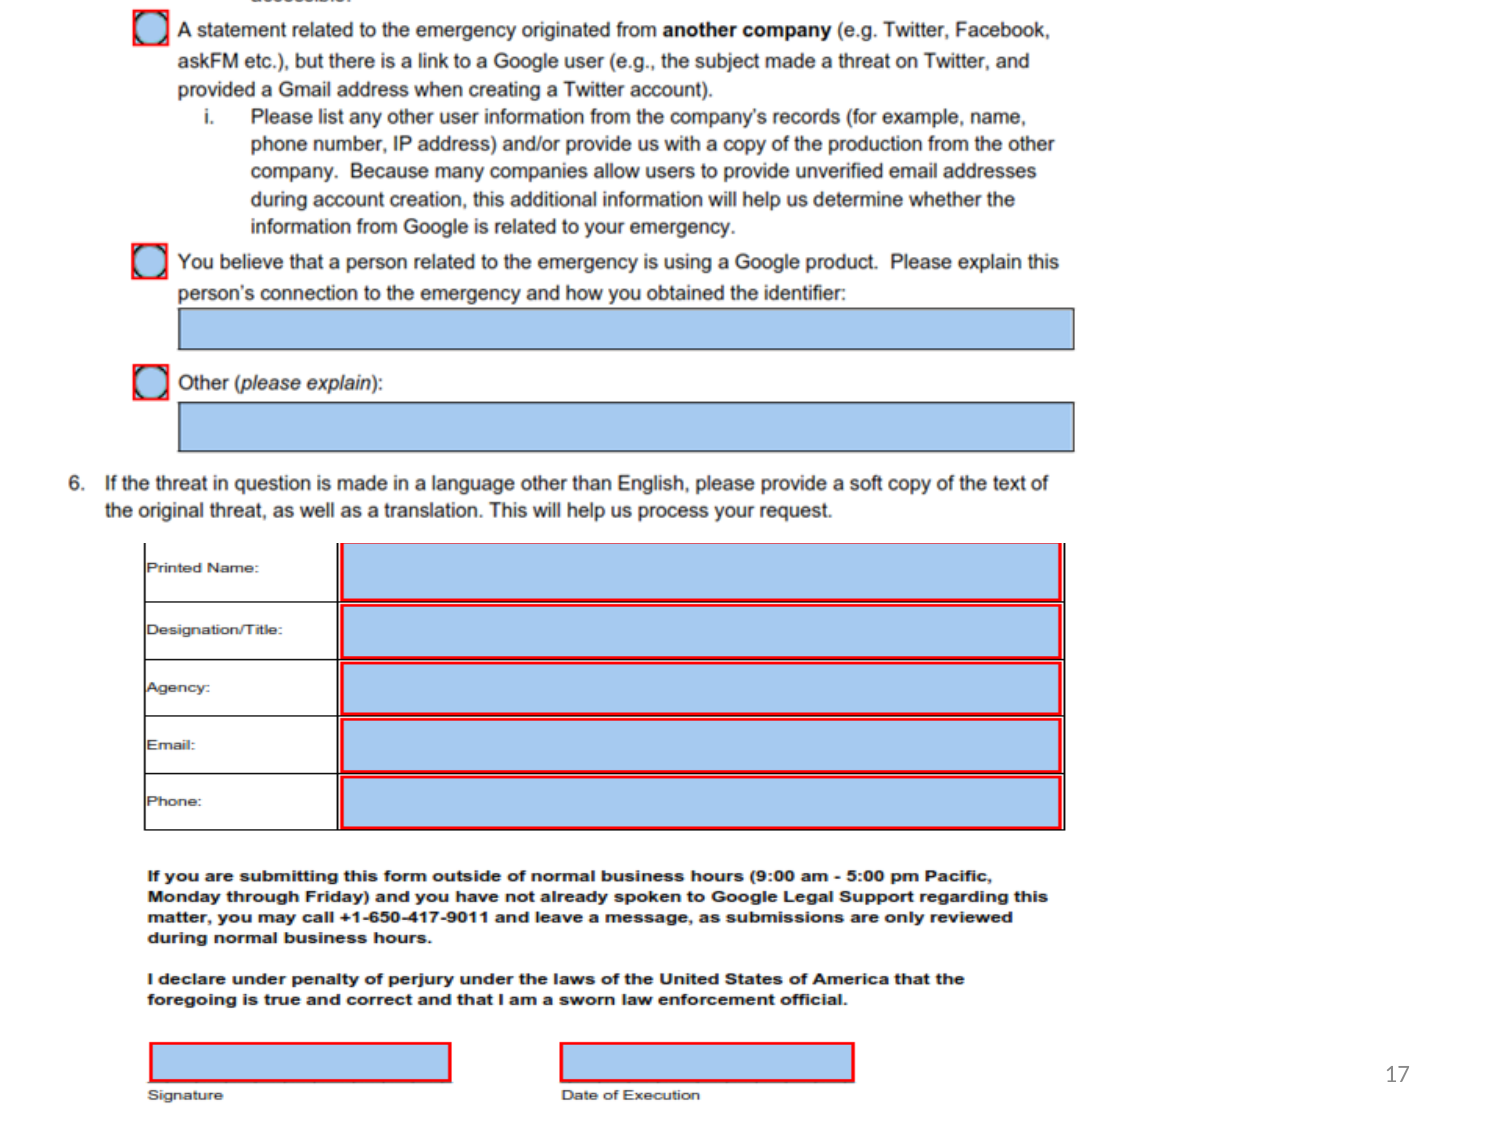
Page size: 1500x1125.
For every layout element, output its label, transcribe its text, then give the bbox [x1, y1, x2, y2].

slide_number 17 [1099, 1042, 1425, 1103]
picture [50, 0, 1114, 1116]
